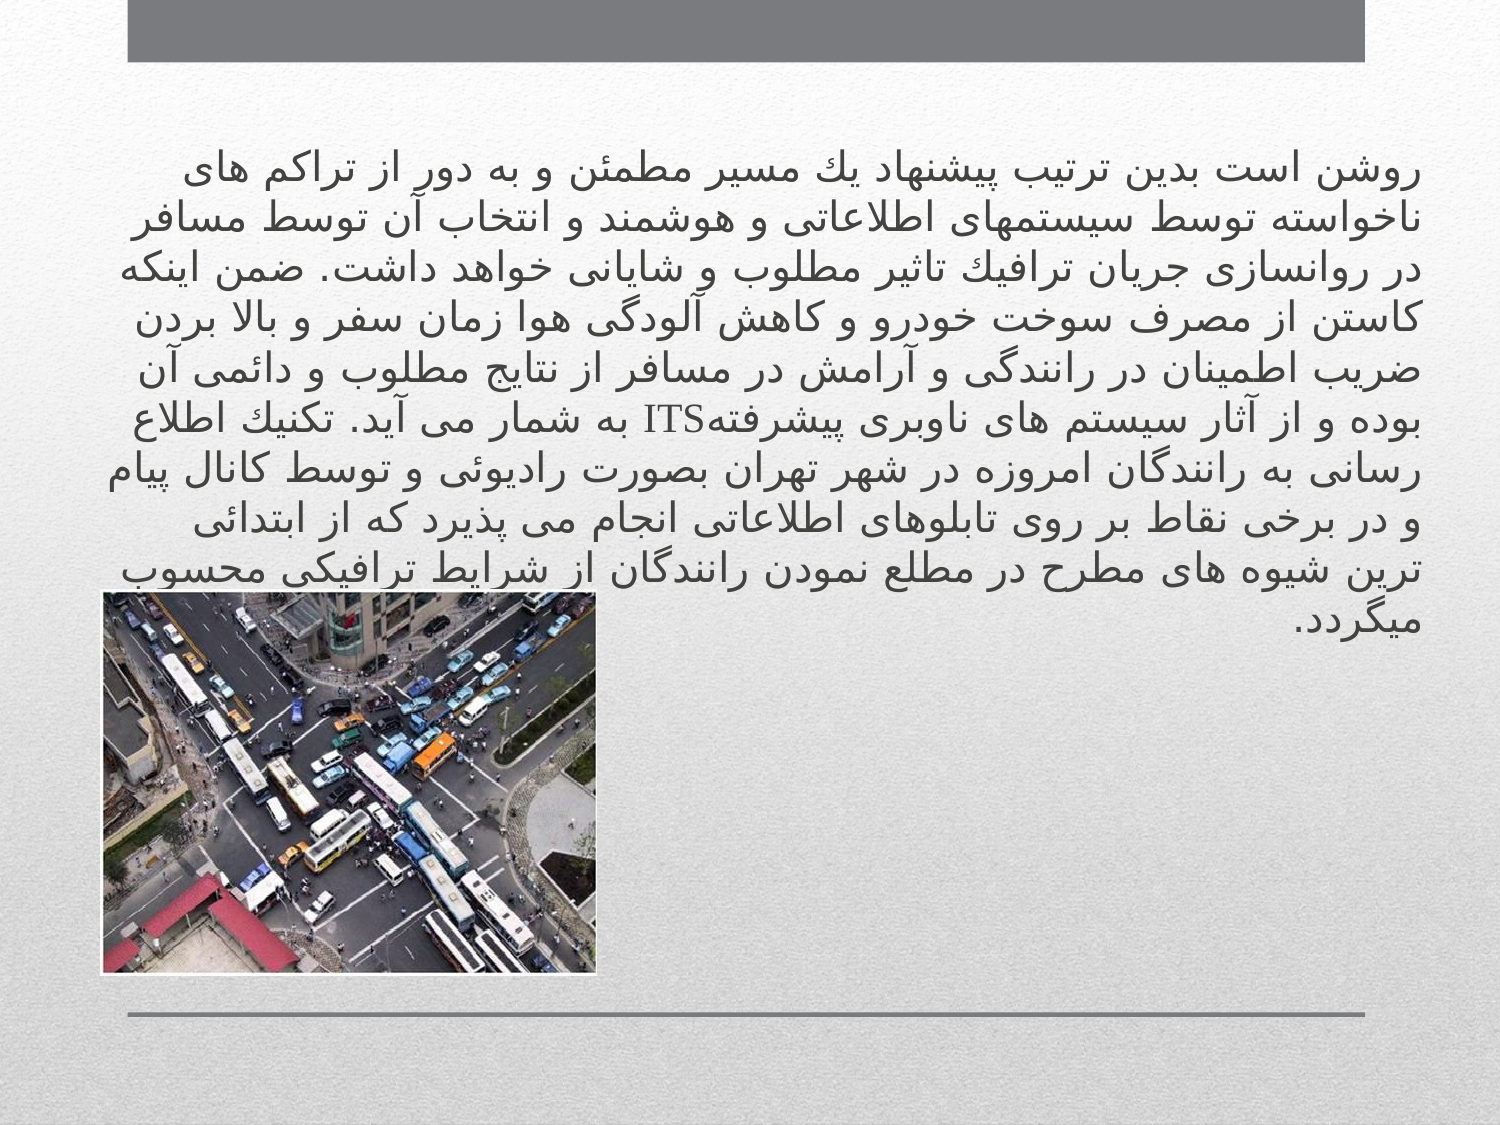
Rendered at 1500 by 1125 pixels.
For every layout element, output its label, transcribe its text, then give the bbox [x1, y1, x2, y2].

list روشن است بدین ترتیب پیشنهاد یك مسیر مطمئن و به دور از تراكم های ناخواسته توسط سیستمهای اطلاعاتی و هوشمند و انتخاب آن توسط مسافر در روانسازی جریان ترافیك تاثیر مطلوب و شایانی خواهد داشت. ضمن اینكه كاستن از مصرف سوخت خودرو و كاهش آلودگی هوا زمان سفر و بالا بردن ضریب اطمینان در رانندگی و آرامش در مسافر از نتایج مطلوب و دائمی آن بوده و از آثار سیستم های ناوبری پیشرفتهITS به شمار می آید. تكنیك اطلاع رسانی به رانندگان امروزه در شهر تهران بصورت رادیوئی و توسط كانال پیام و در برخی نقاط بر روی تابلوهای اطلاعاتی انجام می پذیرد كه از ابتدائی ترین شیوه های مطرح در مطلع نمودن رانندگان از شرایط ترافیكی محسوب میگردد. [88, 19, 1439, 762]
picture [99, 588, 598, 977]
